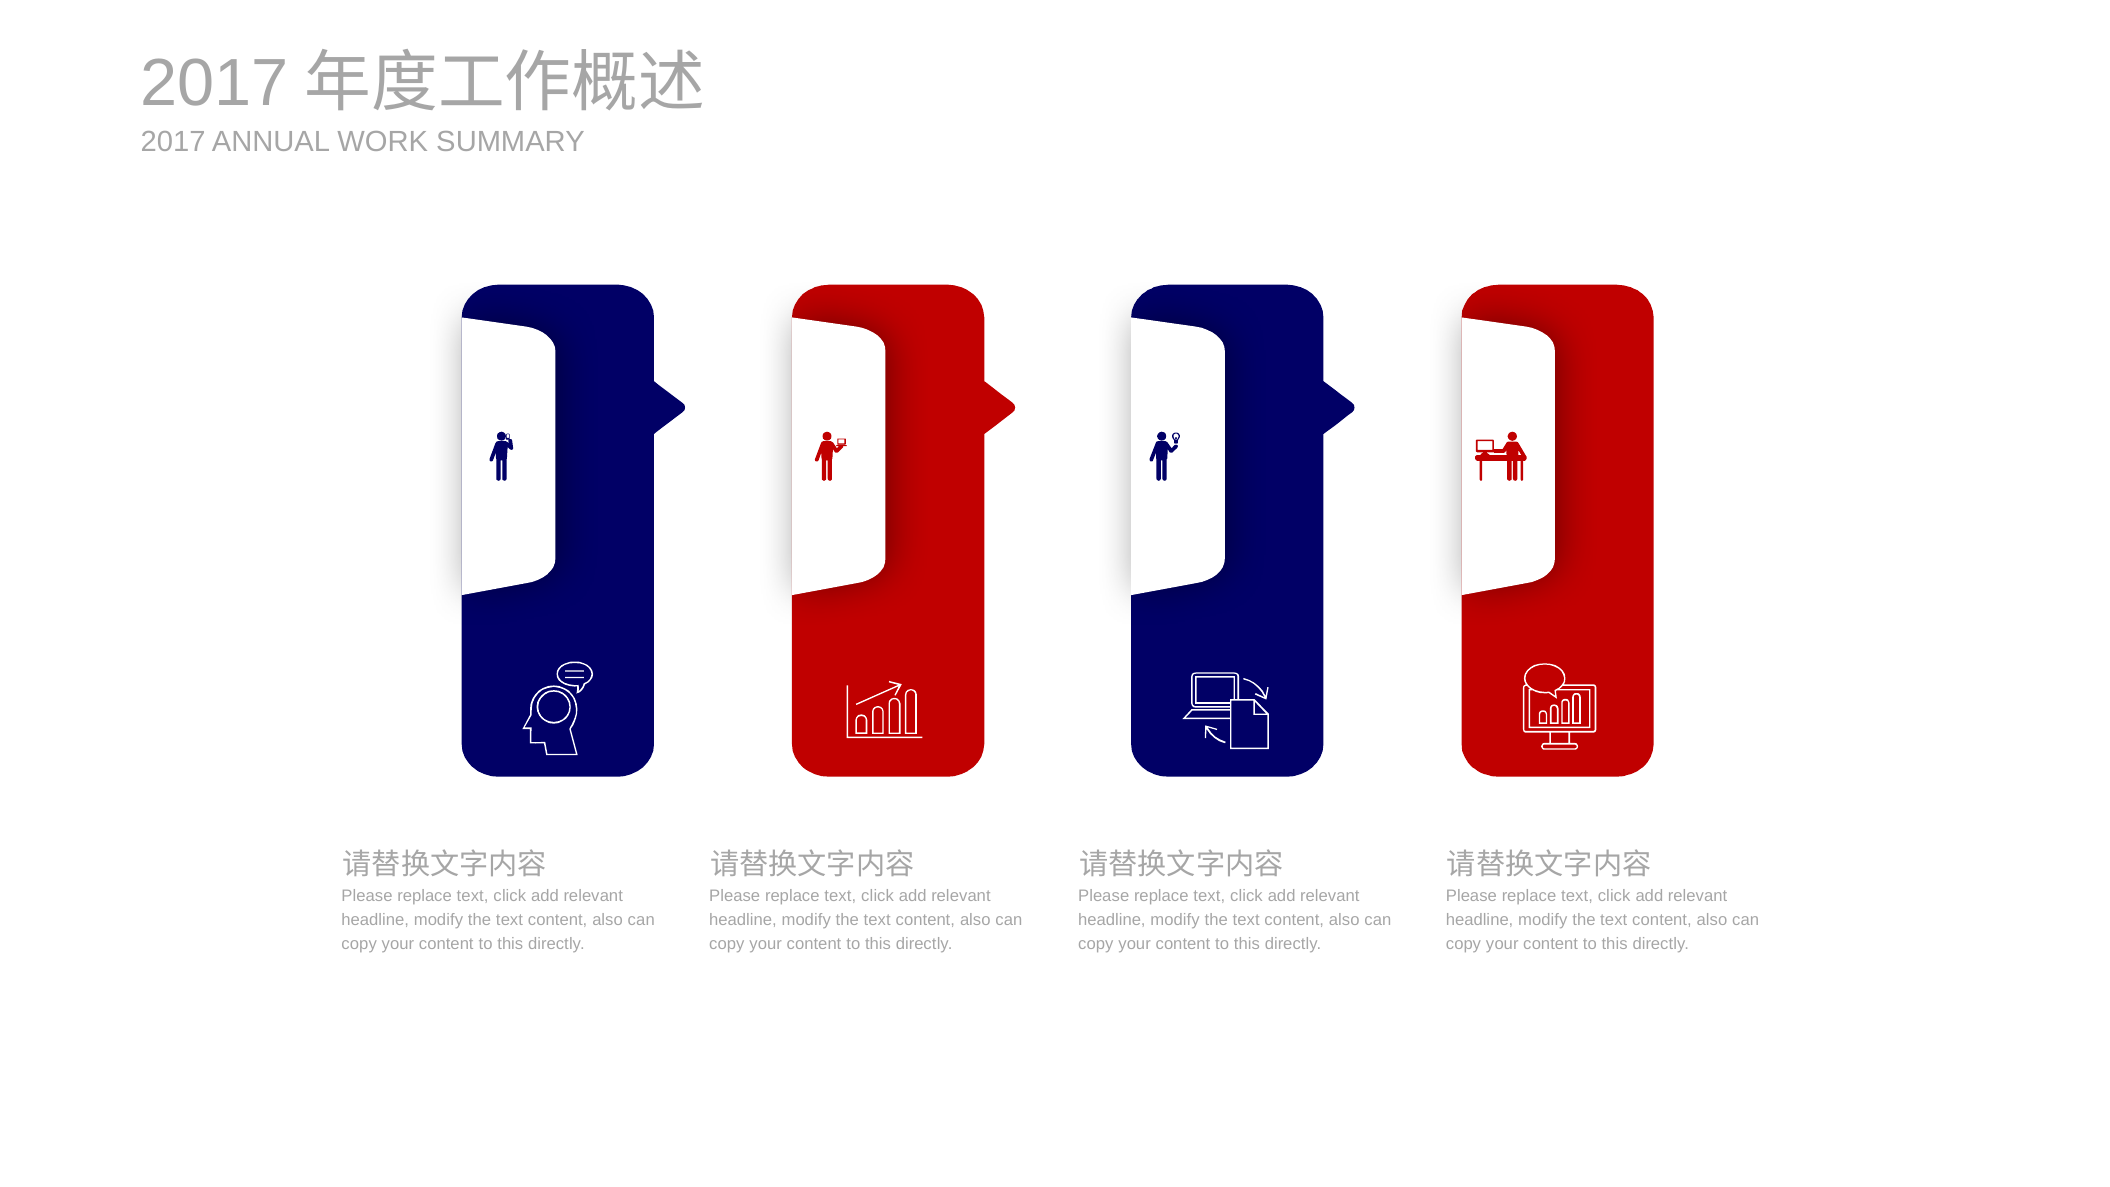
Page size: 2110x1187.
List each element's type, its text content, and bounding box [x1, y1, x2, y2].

text_box 2017年度工作概述 [140, 38, 789, 119]
text_box 请替换文字内容 [695, 831, 930, 888]
text_box [1133, 756, 1321, 777]
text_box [1461, 317, 1555, 596]
text_box Please replace text, click add relevant headline, modify the text content, also can copy your content to this directly. [326, 873, 677, 960]
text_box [791, 317, 886, 596]
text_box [522, 661, 1597, 756]
text_box [794, 756, 982, 777]
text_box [461, 317, 556, 596]
text_box [461, 284, 686, 777]
text_box 请替换文字内容 [1432, 831, 1667, 888]
text_box 请替换文字内容 [327, 831, 563, 888]
text_box 2017 ANNUAL WORK SUMMARY [140, 122, 602, 158]
text_box [1131, 284, 1355, 661]
text_box [1461, 284, 1654, 777]
text_box 请替换文字内容 [1064, 831, 1299, 888]
text_box [791, 284, 1016, 661]
text_box Please replace text, click add relevant headline, modify the text content, also can copy your content to this directly. [1063, 873, 1414, 960]
text_box Please replace text, click add relevant headline, modify the text content, also can copy your content to this directly. [694, 873, 1045, 960]
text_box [1131, 317, 1225, 596]
text_box Please replace text, click add relevant headline, modify the text content, also can copy your content to this directly. [1431, 873, 1782, 960]
